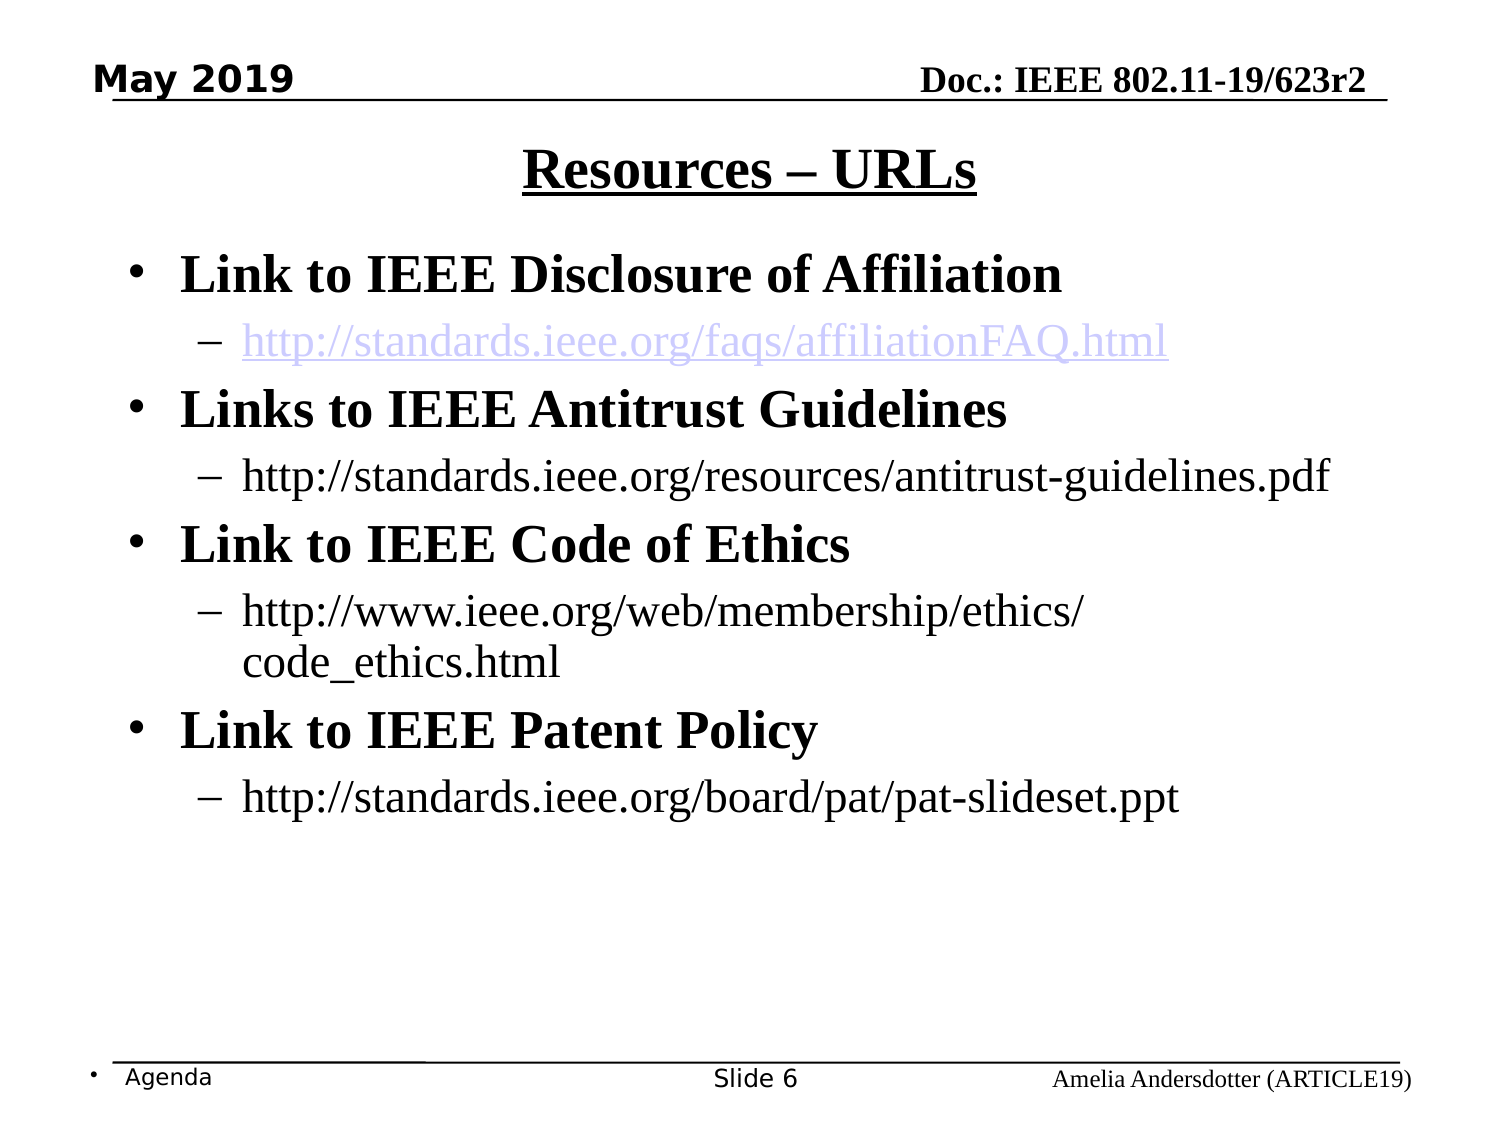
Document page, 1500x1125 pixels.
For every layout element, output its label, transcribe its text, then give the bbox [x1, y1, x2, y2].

text_box May 2019 [92, 54, 296, 100]
text_box Resources – URLs [112, 90, 1388, 237]
text_box Amelia Andersdotter (ARTICLE19) [1051, 1062, 1413, 1093]
text_box Slide <number> [651, 1062, 861, 1093]
text_box Link to IEEE Disclosure of Affiliation http://standards.ieee.org/faqs/affiliationFAQ.html Links to IEEE Antitrust Guidelines http://standards.ieee.org/resources/antitrust-guidelines.pdf Link to IEEE Code of Ethics http://www.ieee.org/web/membership/ethics/code_ethics.html Link to IEEE Patent Policy http://standards.ieee.org/board/pat/pat-slideset.ppt [112, 237, 1388, 840]
